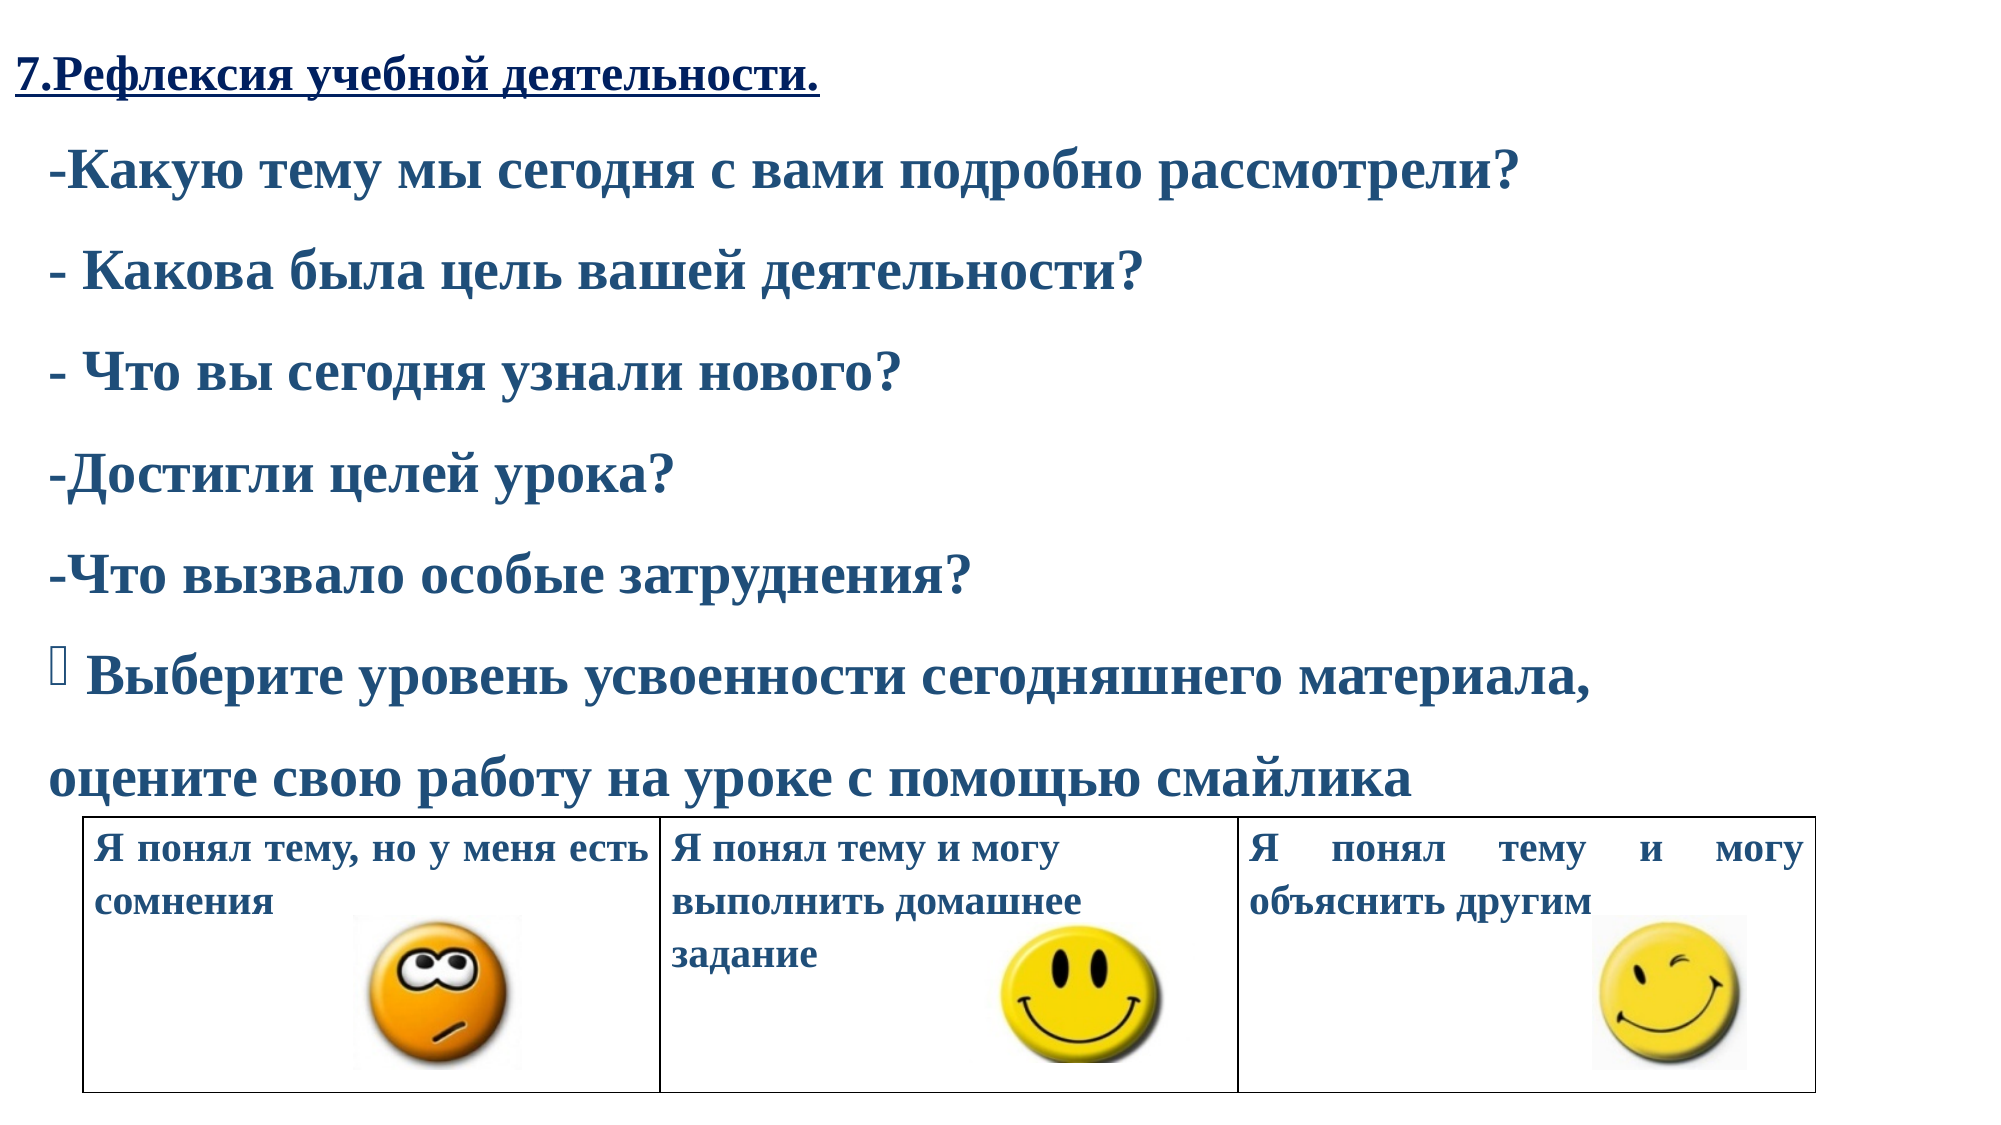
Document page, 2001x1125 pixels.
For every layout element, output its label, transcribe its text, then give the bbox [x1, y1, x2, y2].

list -Какую тему мы сегодня с вами подробно рассмотрели? - Какова была цель вашей деятельности? - Что вы сегодня узнали нового? -Достигли целей урока? -Что вызвало особые затруднения? Выберите уровень усвоенности сегодняшнего материала, оцените свою работу на уроке с помощью смайлика [33, 111, 1962, 1093]
picture [969, 922, 1195, 1063]
picture [353, 915, 522, 1070]
title 7.Рефлексия учебной деятельности. [0, 20, 1977, 173]
table_header Я понял тему и могу объяснить другим [1239, 818, 1815, 1092]
picture [1592, 915, 1747, 1070]
table_header Я понял тему, но у меня есть сомнения [84, 818, 659, 1092]
table_header Я понял тему и могу выполнить домашнее задание [661, 818, 1237, 1092]
